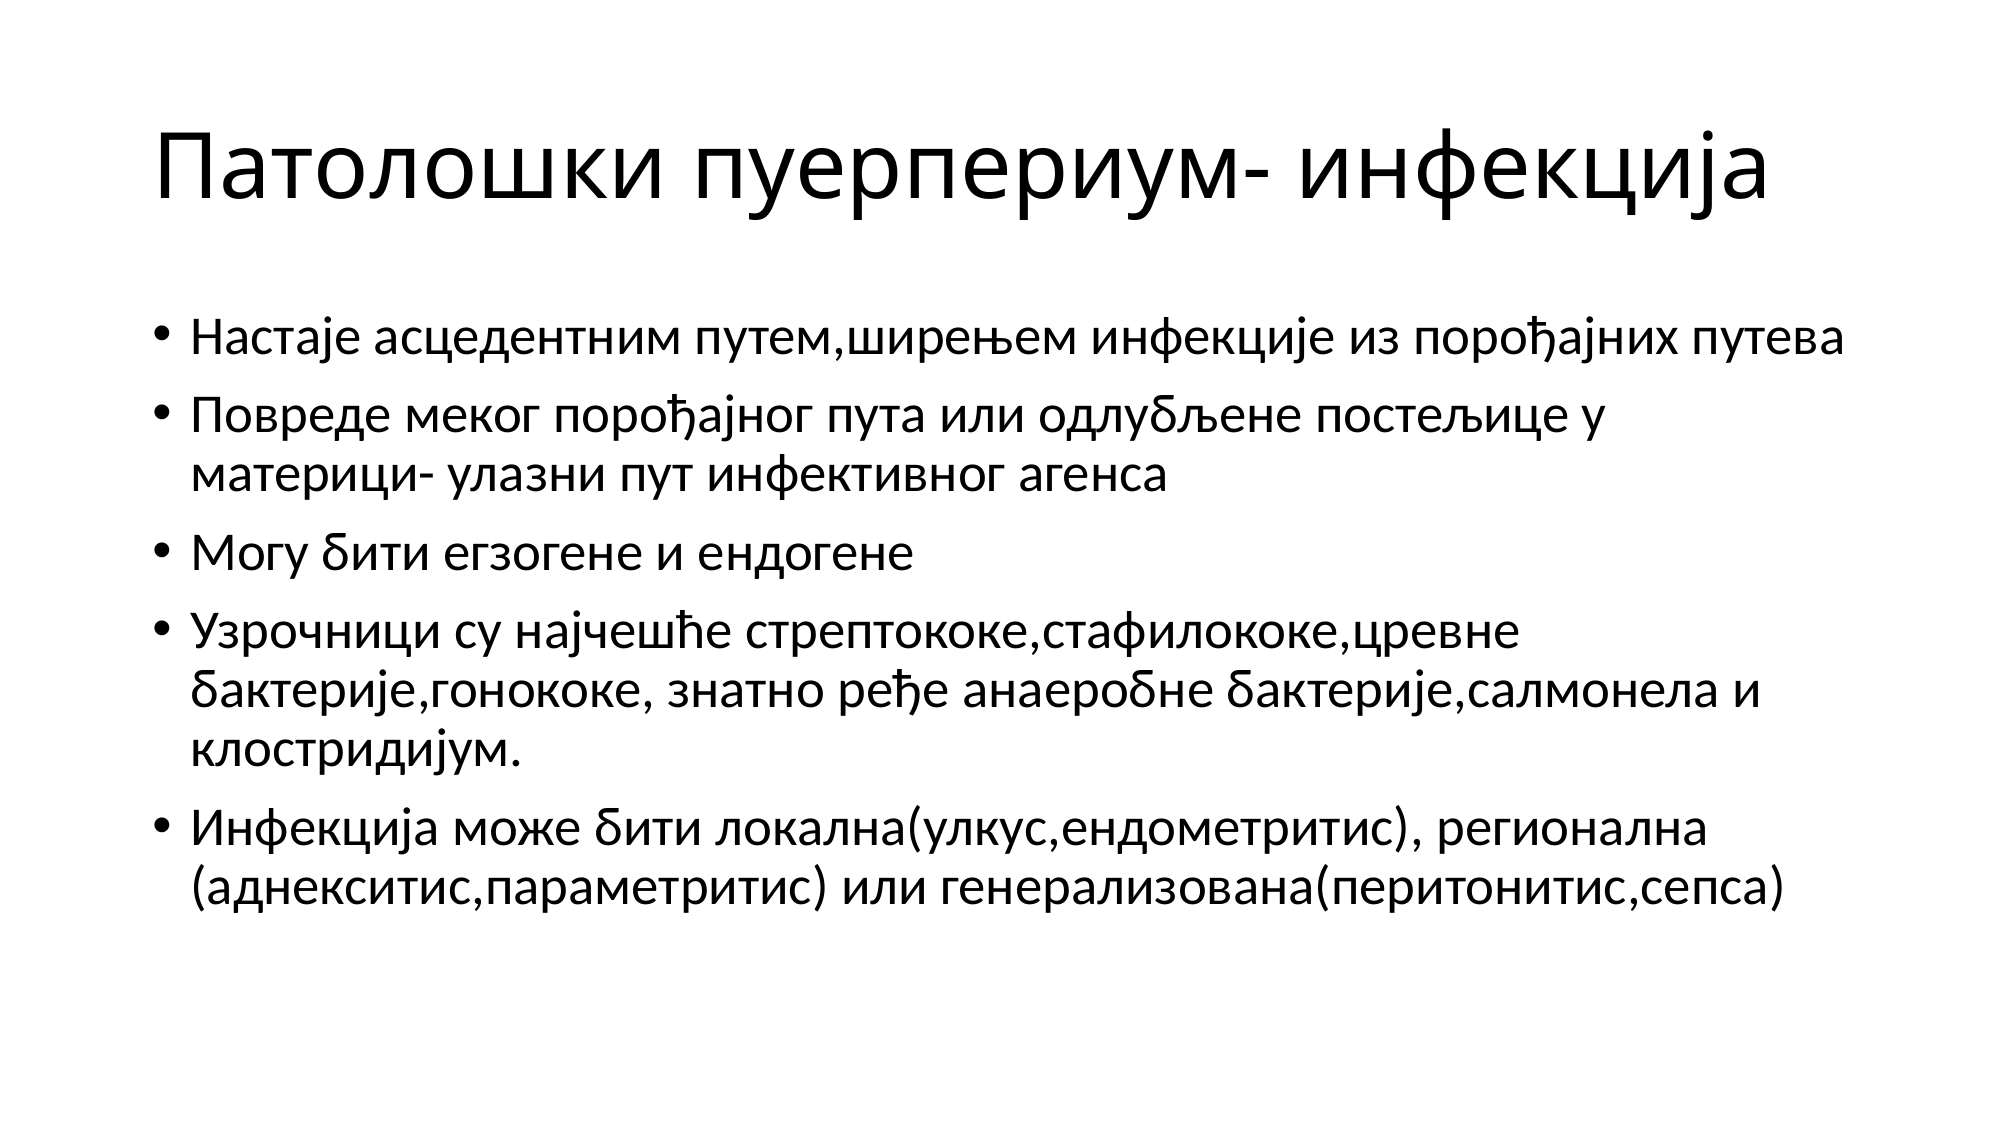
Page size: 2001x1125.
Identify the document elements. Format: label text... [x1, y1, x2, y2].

list Настаје асцедентним путем,ширењем инфекције из порођајних путева Повреде меког порођајног пута или одлубљене постељице у материци- улазни пут инфективног агенса Могу бити егзогене и ендогене Узрочници су најчешће стрептококе,стафилококе,цревне бактерије,гонококе, знатно ређе анаеробне бактерије,салмонела и клостридијум. Инфекција може бити локална(улкус,ендометритис), регионална (аднекситис,параметритис) или генерализована(перитонитис,сепса) [137, 299, 1863, 1014]
title Патолошки пуерпериум- инфекција [137, 59, 1863, 278]
